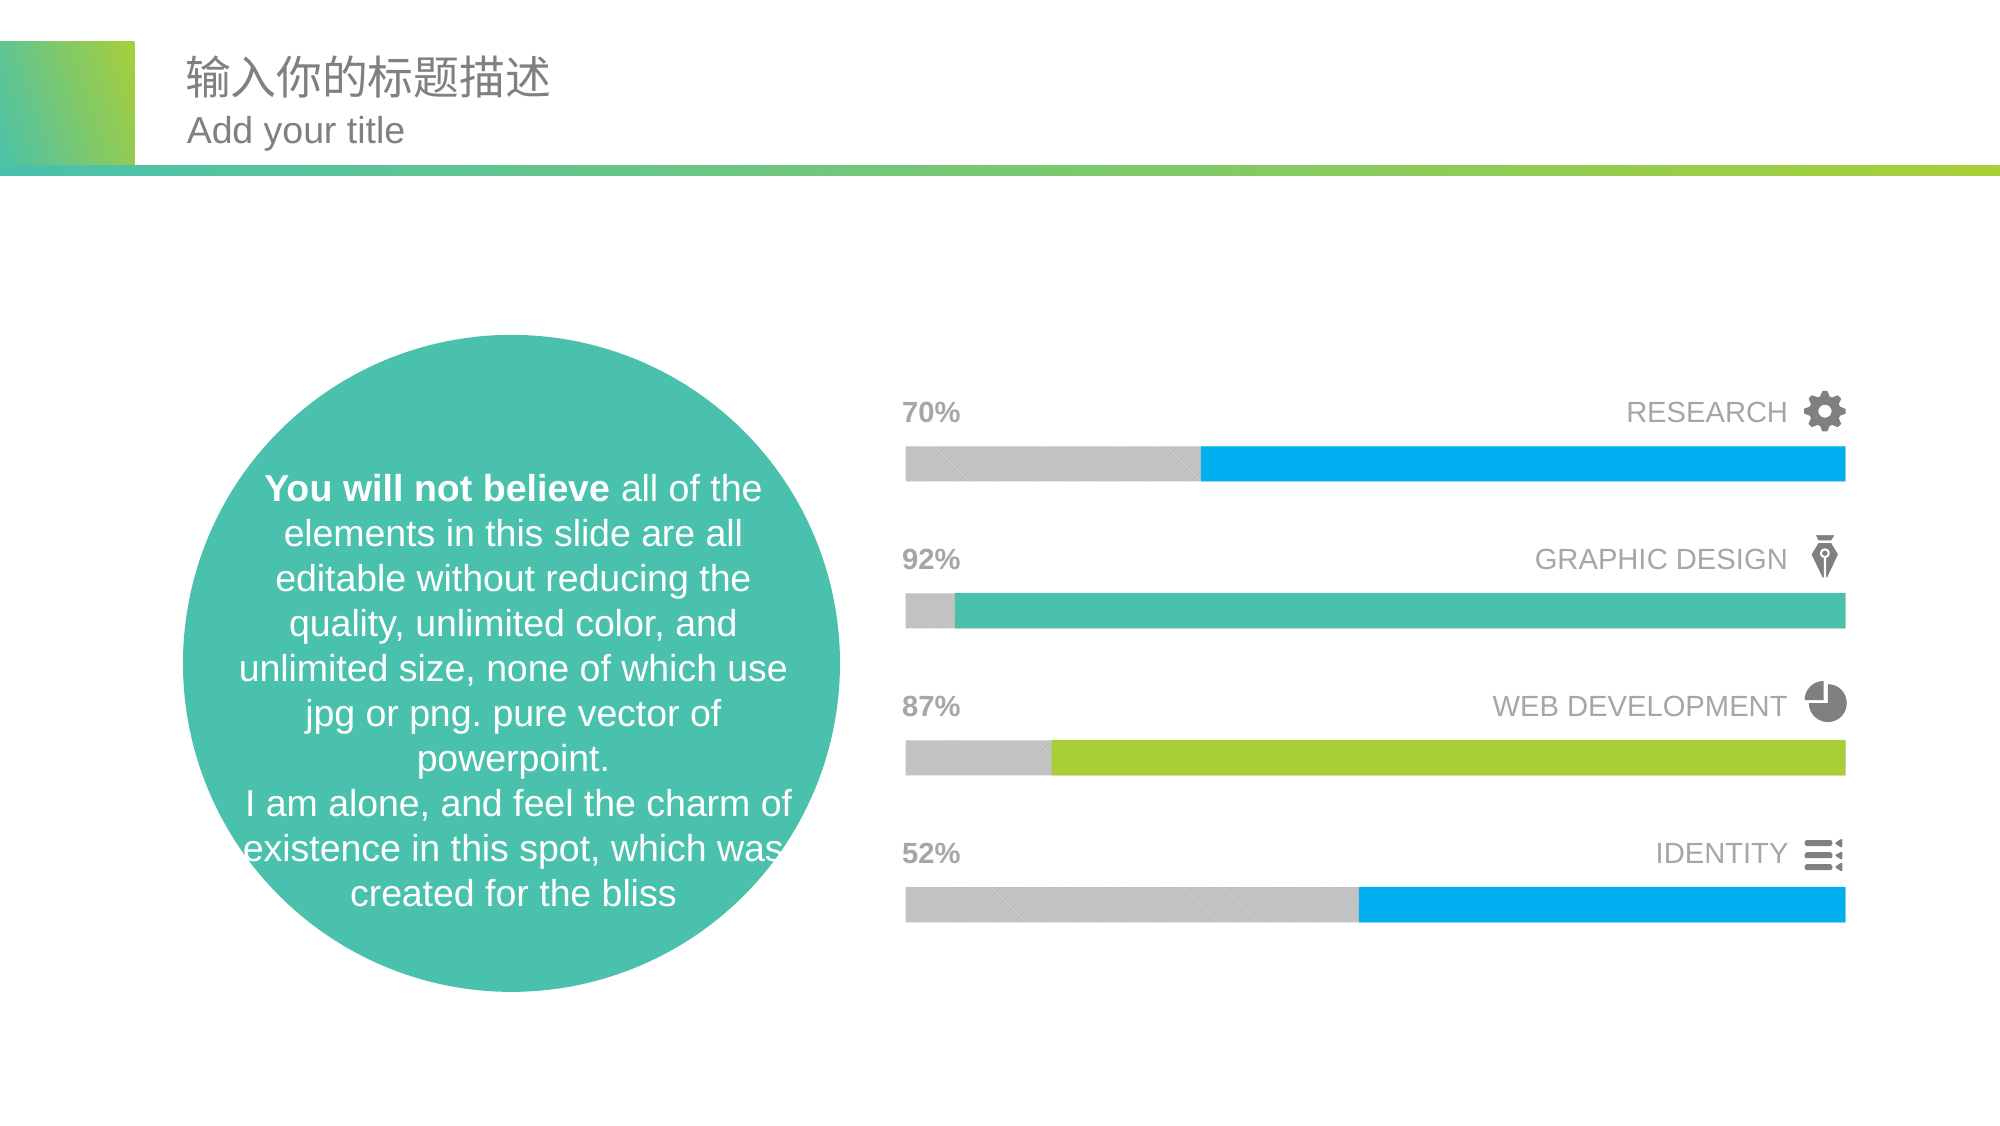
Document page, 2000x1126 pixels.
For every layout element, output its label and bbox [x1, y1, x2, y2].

text_box [182, 334, 1848, 993]
text_box [0, 41, 2000, 177]
